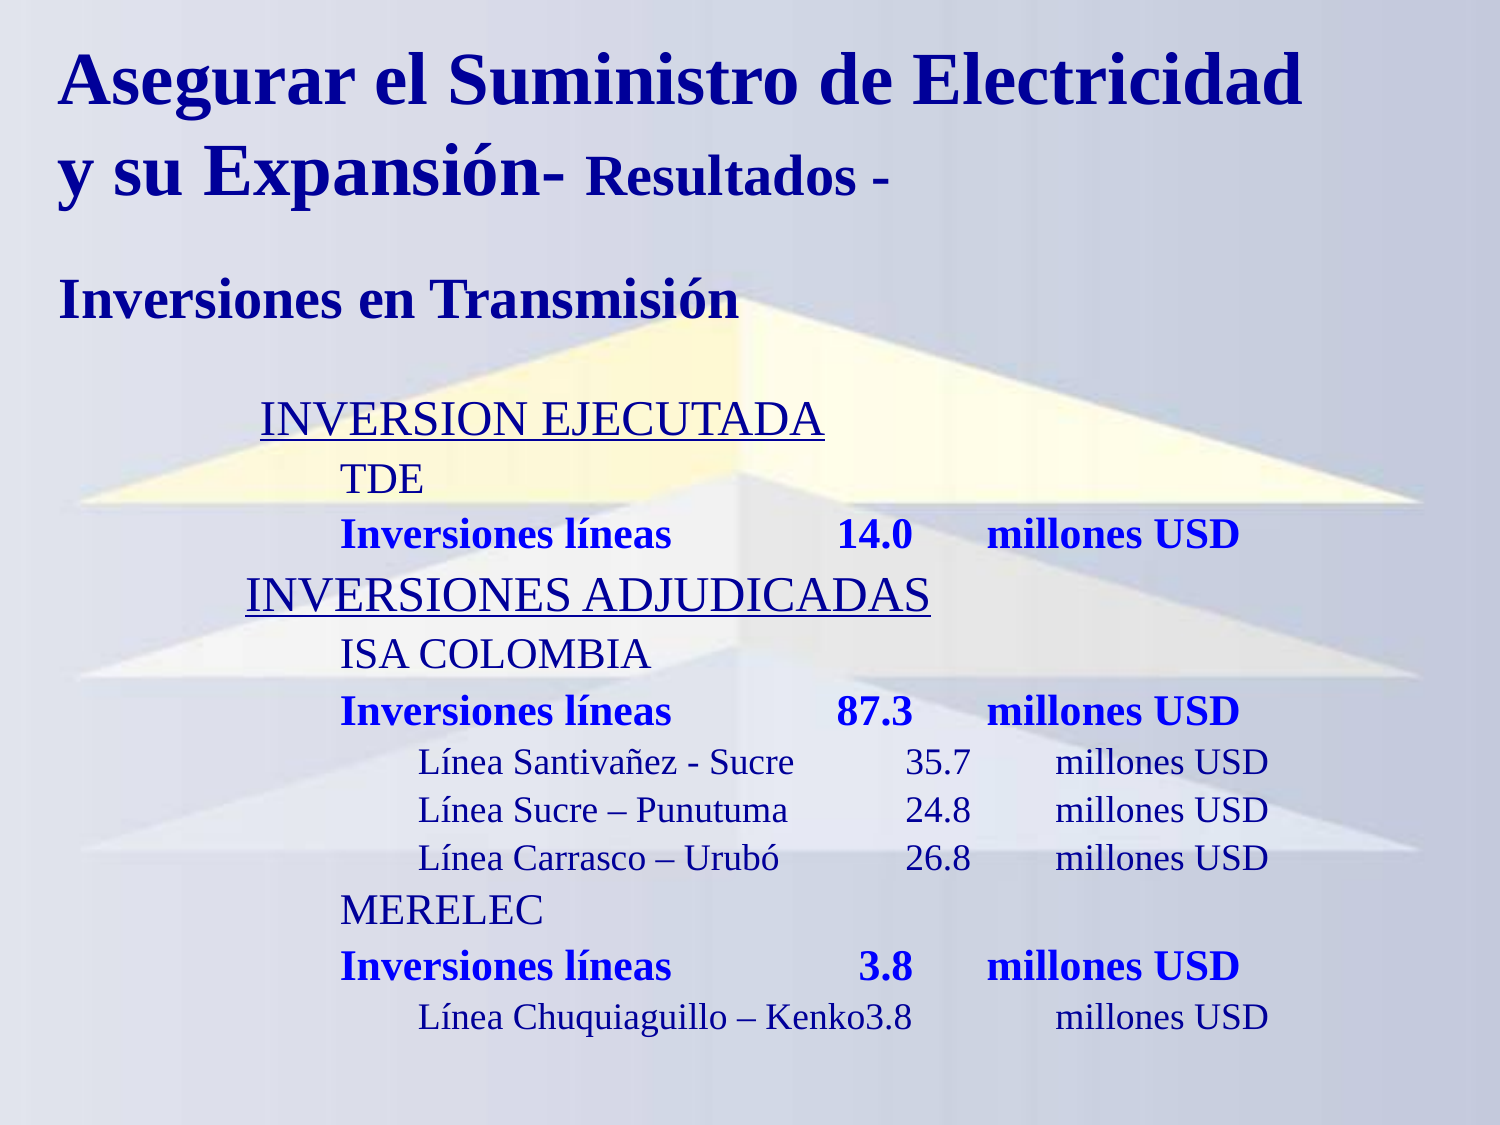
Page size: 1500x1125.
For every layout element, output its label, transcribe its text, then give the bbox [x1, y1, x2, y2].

text_box INVERSION EJECUTADA TDE Inversiones líneas 14.0 millones USD INVERSIONES ADJUDICADAS ISA COLOMBIA Inversiones líneas 87.3 millones USD Línea Santivañez - Sucre 35.7 millones USD Línea Sucre – Punutuma 24.8 millones USD Línea Carrasco – Urubó 26.8 millones USD MERELEC Inversiones líneas 3.8 millones USD Línea Chuquiaguillo – Kenko3.8 millones USD [230, 385, 1376, 1118]
text_box Asegurar el Suministro de Electricidad y su Expansión- Resultados - [42, 22, 1320, 218]
text_box Inversiones en Transmisión [43, 252, 756, 338]
picture [0, 0, 1500, 1125]
